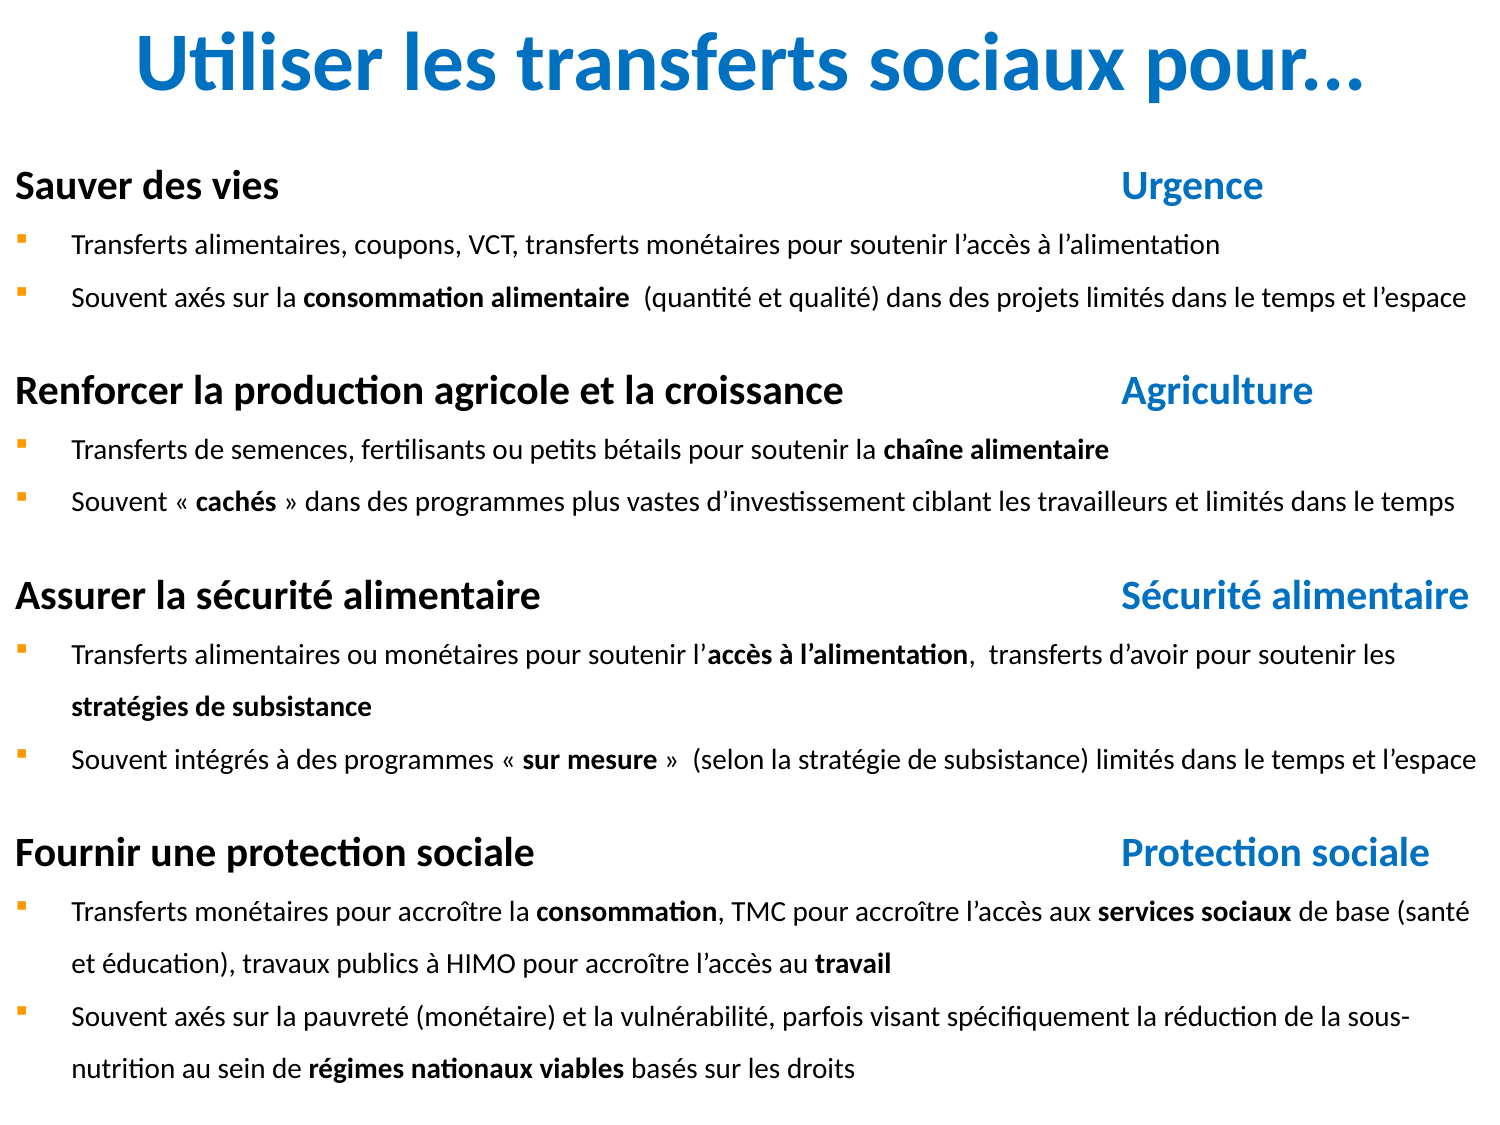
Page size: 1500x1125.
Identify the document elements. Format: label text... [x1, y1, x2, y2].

title Utiliser les transferts sociaux pour... [76, 0, 1428, 114]
list Sauver des vies Urgence Transferts alimentaires, coupons, VCT, transferts monétaires pour soutenir l’accès à l’alimentation Souvent axés sur la consommation alimentaire (quantité et qualité) dans des projets limités dans le temps et l’espace Renforcer la production agricole et la croissance Agriculture Transferts de semences, fertilisants ou petits bétails pour soutenir la chaîne alimentaire Souvent « cachés » dans des programmes plus vastes d’investissement ciblant les travailleurs et limités dans le temps Assurer la sécurité alimentaire Sécurité alimentaire Transferts alimentaires ou monétaires pour soutenir l’accès à l’alimentation, transferts d’avoir pour soutenir les stratégies de subsistance Souvent intégrés à des programmes « sur mesure » (selon la stratégie de subsistance) limités dans le temps et l’espace Fournir une protection sociale Protection sociale Transferts monétaires pour accroître la consommation, TMC pour accroître l’accès aux services sociaux de base (santé et éducation), travaux publics à HIMO pour accroître l’accès au travail Souvent axés sur la pauvreté (monétaire) et la vulnérabilité, parfois visant spécifiquement la réduction de la sous-nutrition au sein de régimes nationaux viables basés sur les droits [0, 125, 1500, 1125]
